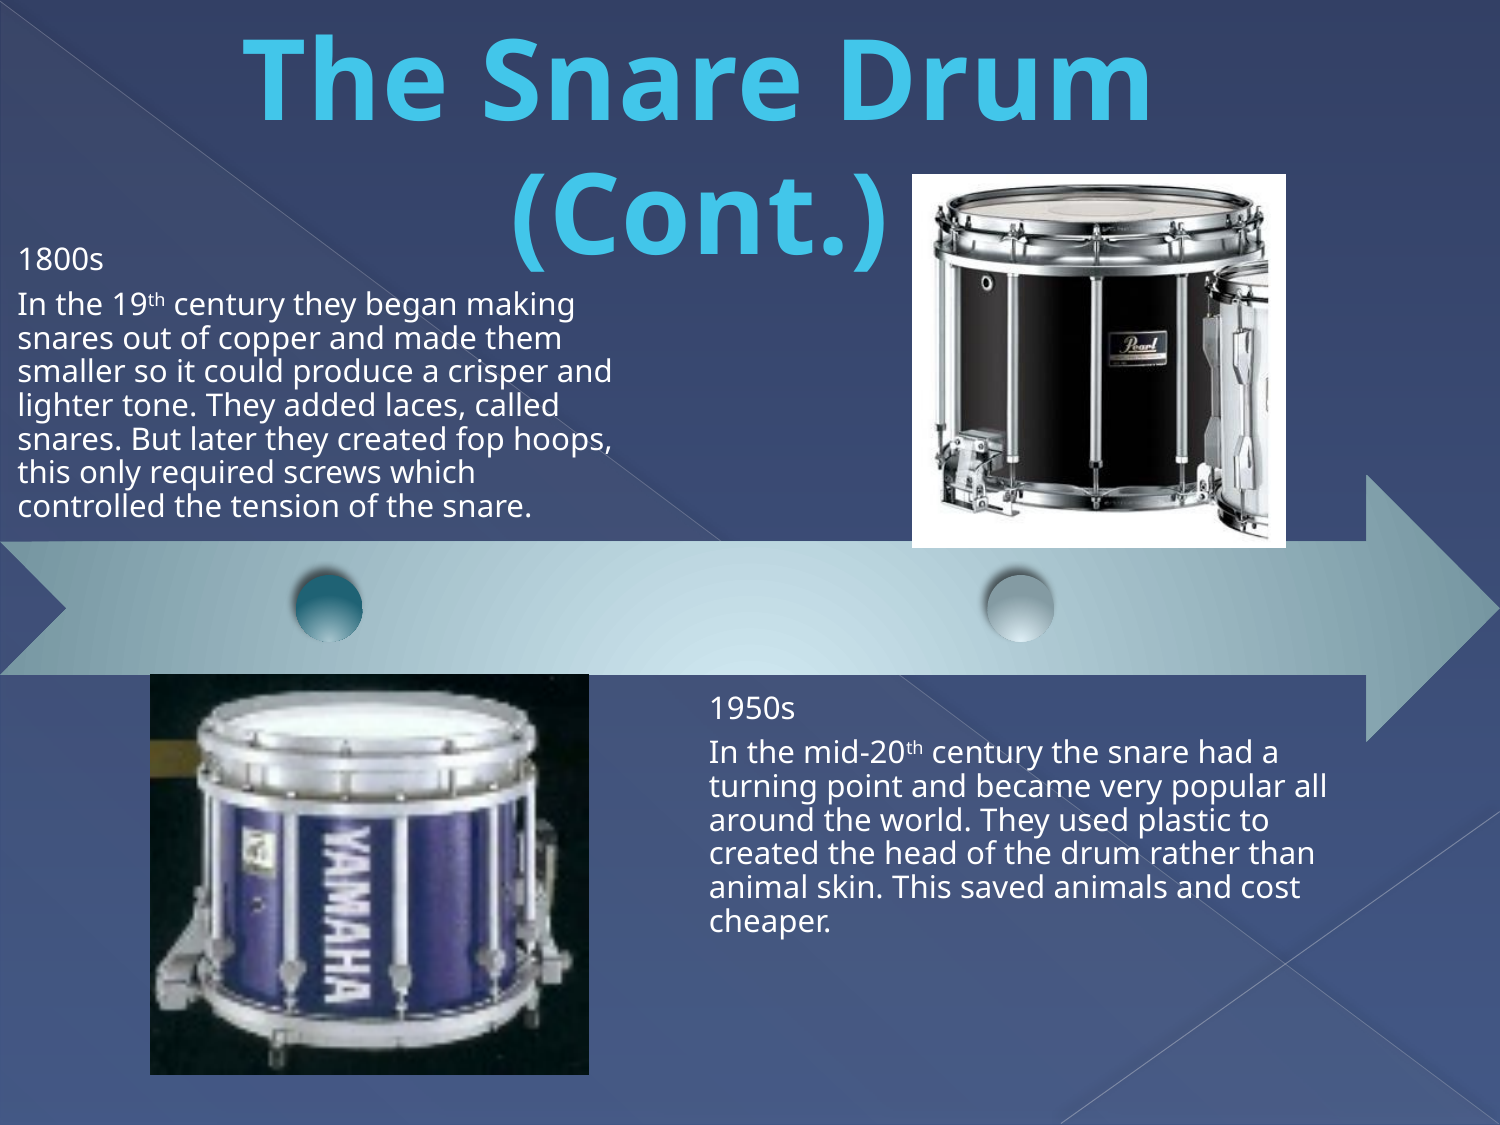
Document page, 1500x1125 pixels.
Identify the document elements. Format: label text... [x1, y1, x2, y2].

picture [149, 674, 589, 1076]
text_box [0, 274, 1500, 942]
picture [912, 174, 1286, 548]
text_box The Snare Drum (Cont.) [226, 0, 1173, 262]
